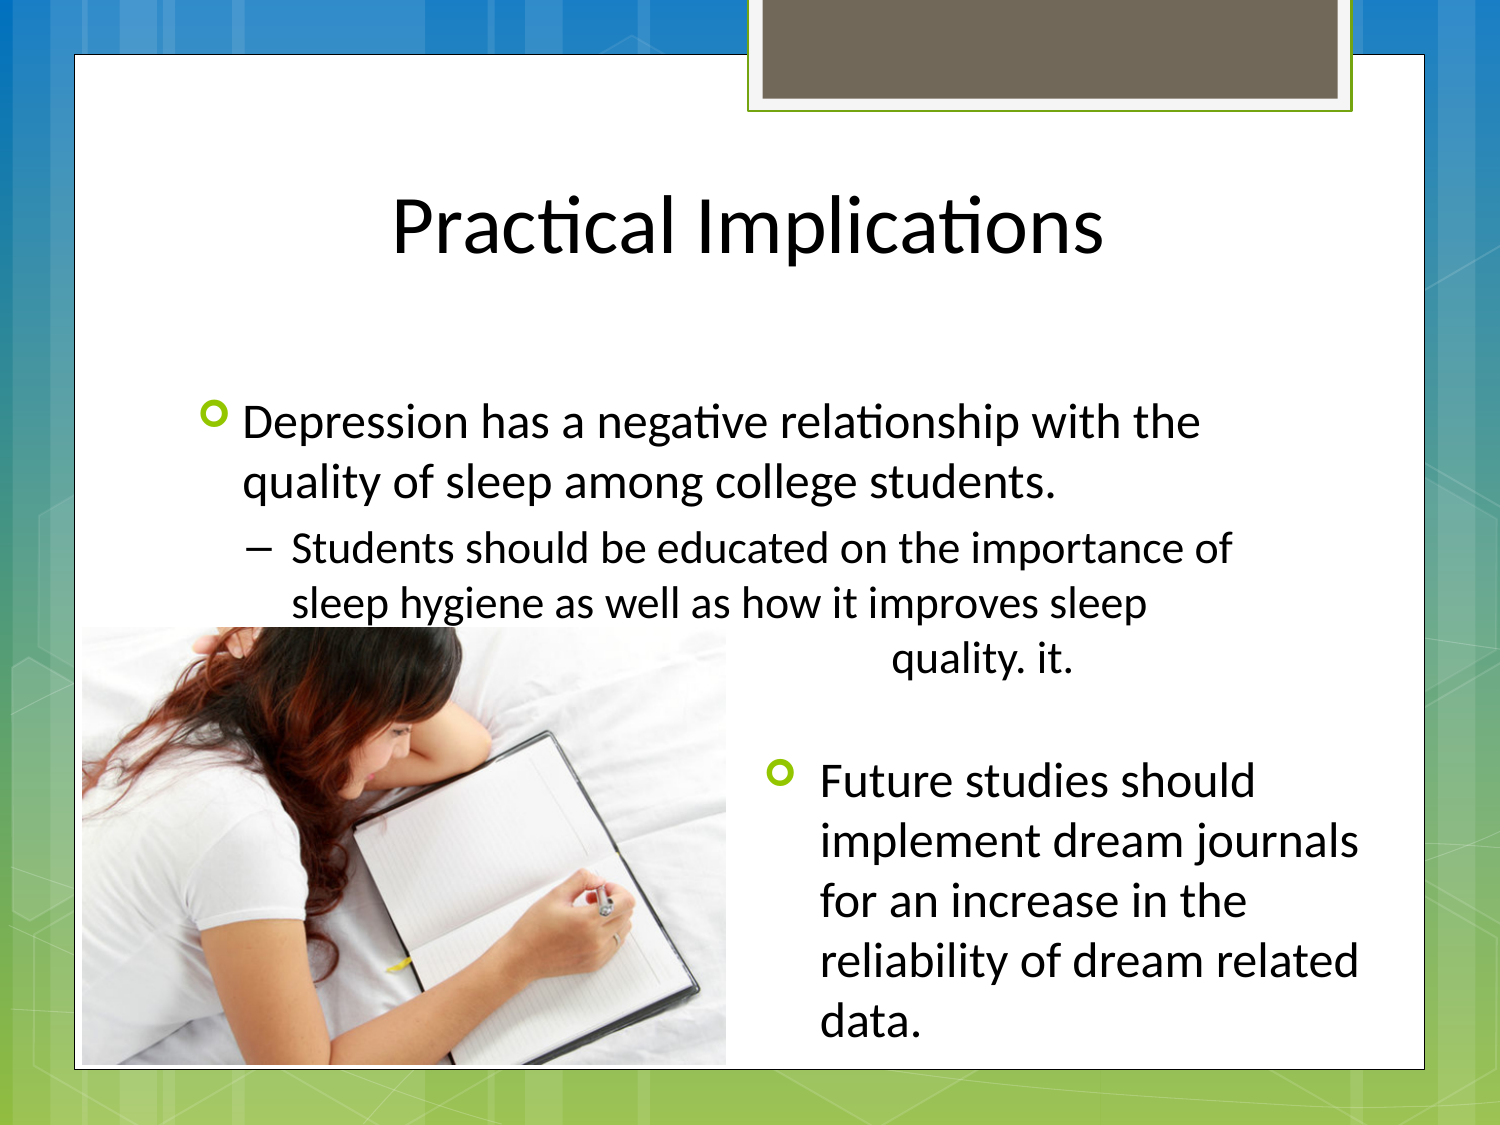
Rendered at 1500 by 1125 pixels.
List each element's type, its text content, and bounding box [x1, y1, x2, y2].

text_box Future studies should implement dream journals for an increase in the reliability of dream related data. [748, 740, 1416, 1091]
title Practical Implications [172, 126, 1325, 314]
picture [82, 626, 726, 1066]
list Depression has a negative relationship with the quality of sleep among college students. Students should be educated on the importance of sleep hygiene as well as how it improves sleep quality. it. [171, 381, 1283, 957]
